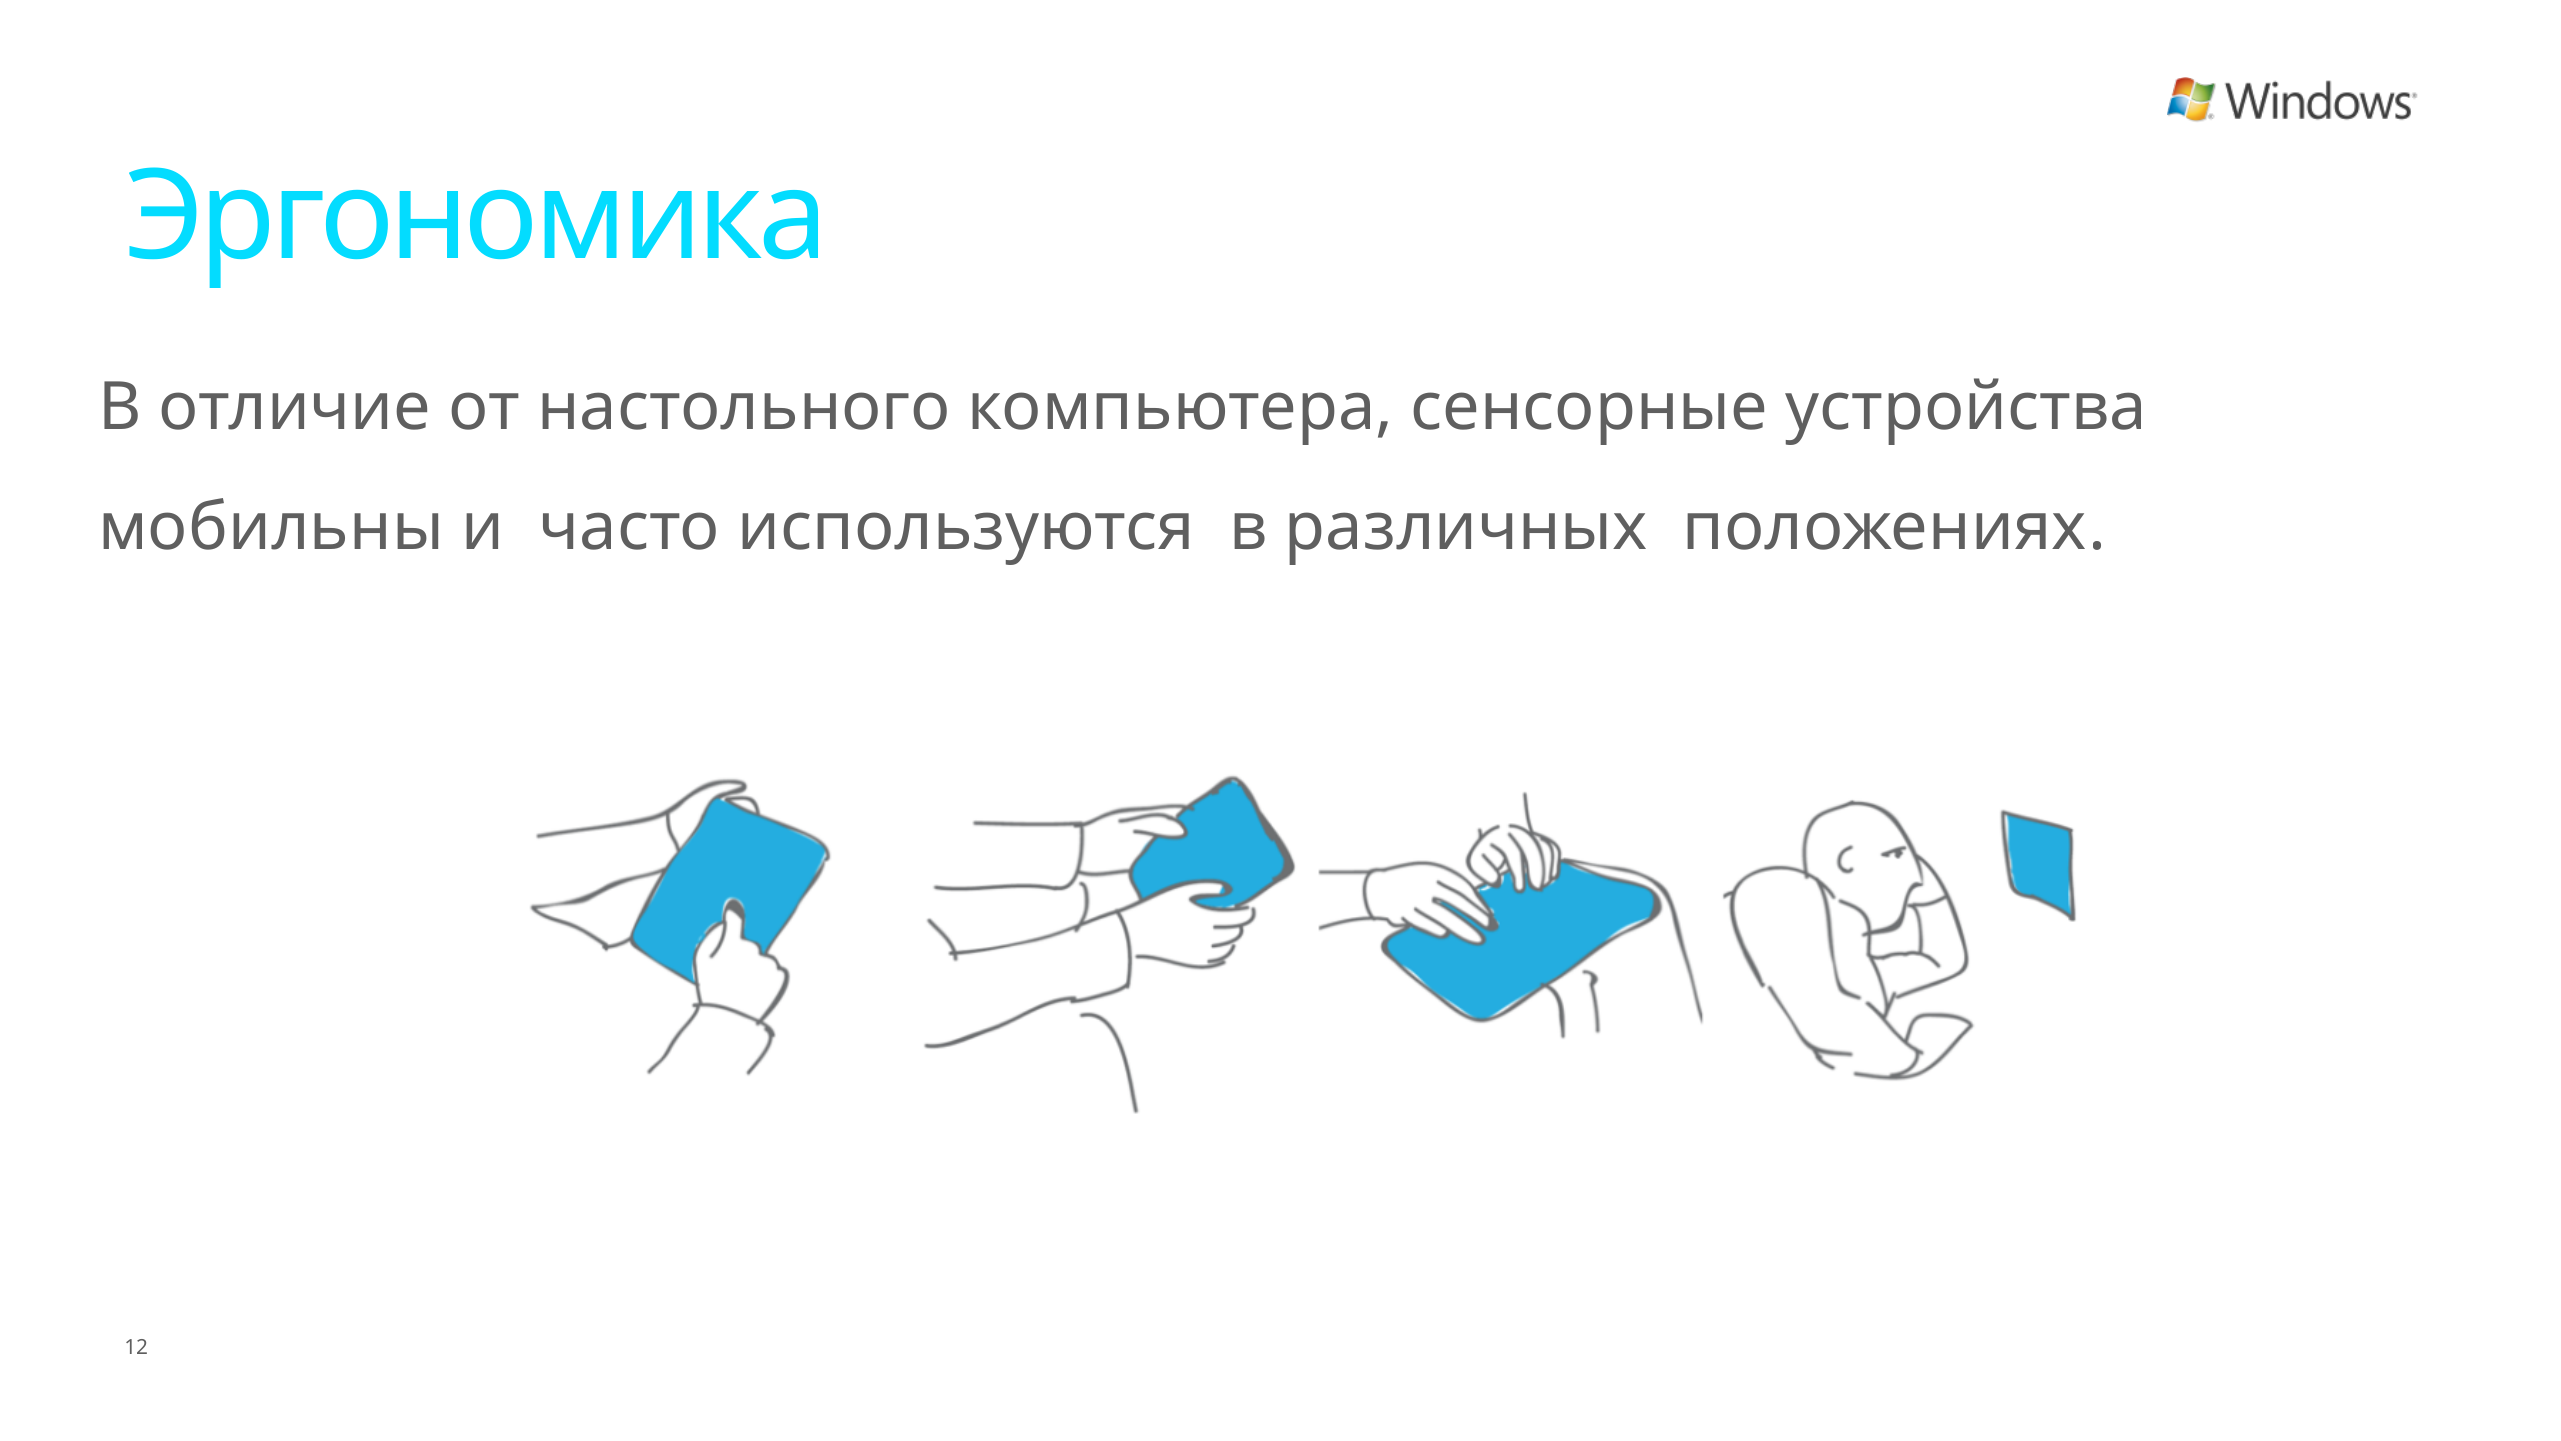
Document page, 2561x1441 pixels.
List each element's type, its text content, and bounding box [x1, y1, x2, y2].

list В отличие от настольного компьютера, сенсорные устройства мобильны и часто используются в различных положениях. [98, 322, 2441, 550]
picture [491, 724, 2134, 1188]
title Эргономика [125, 48, 2468, 286]
